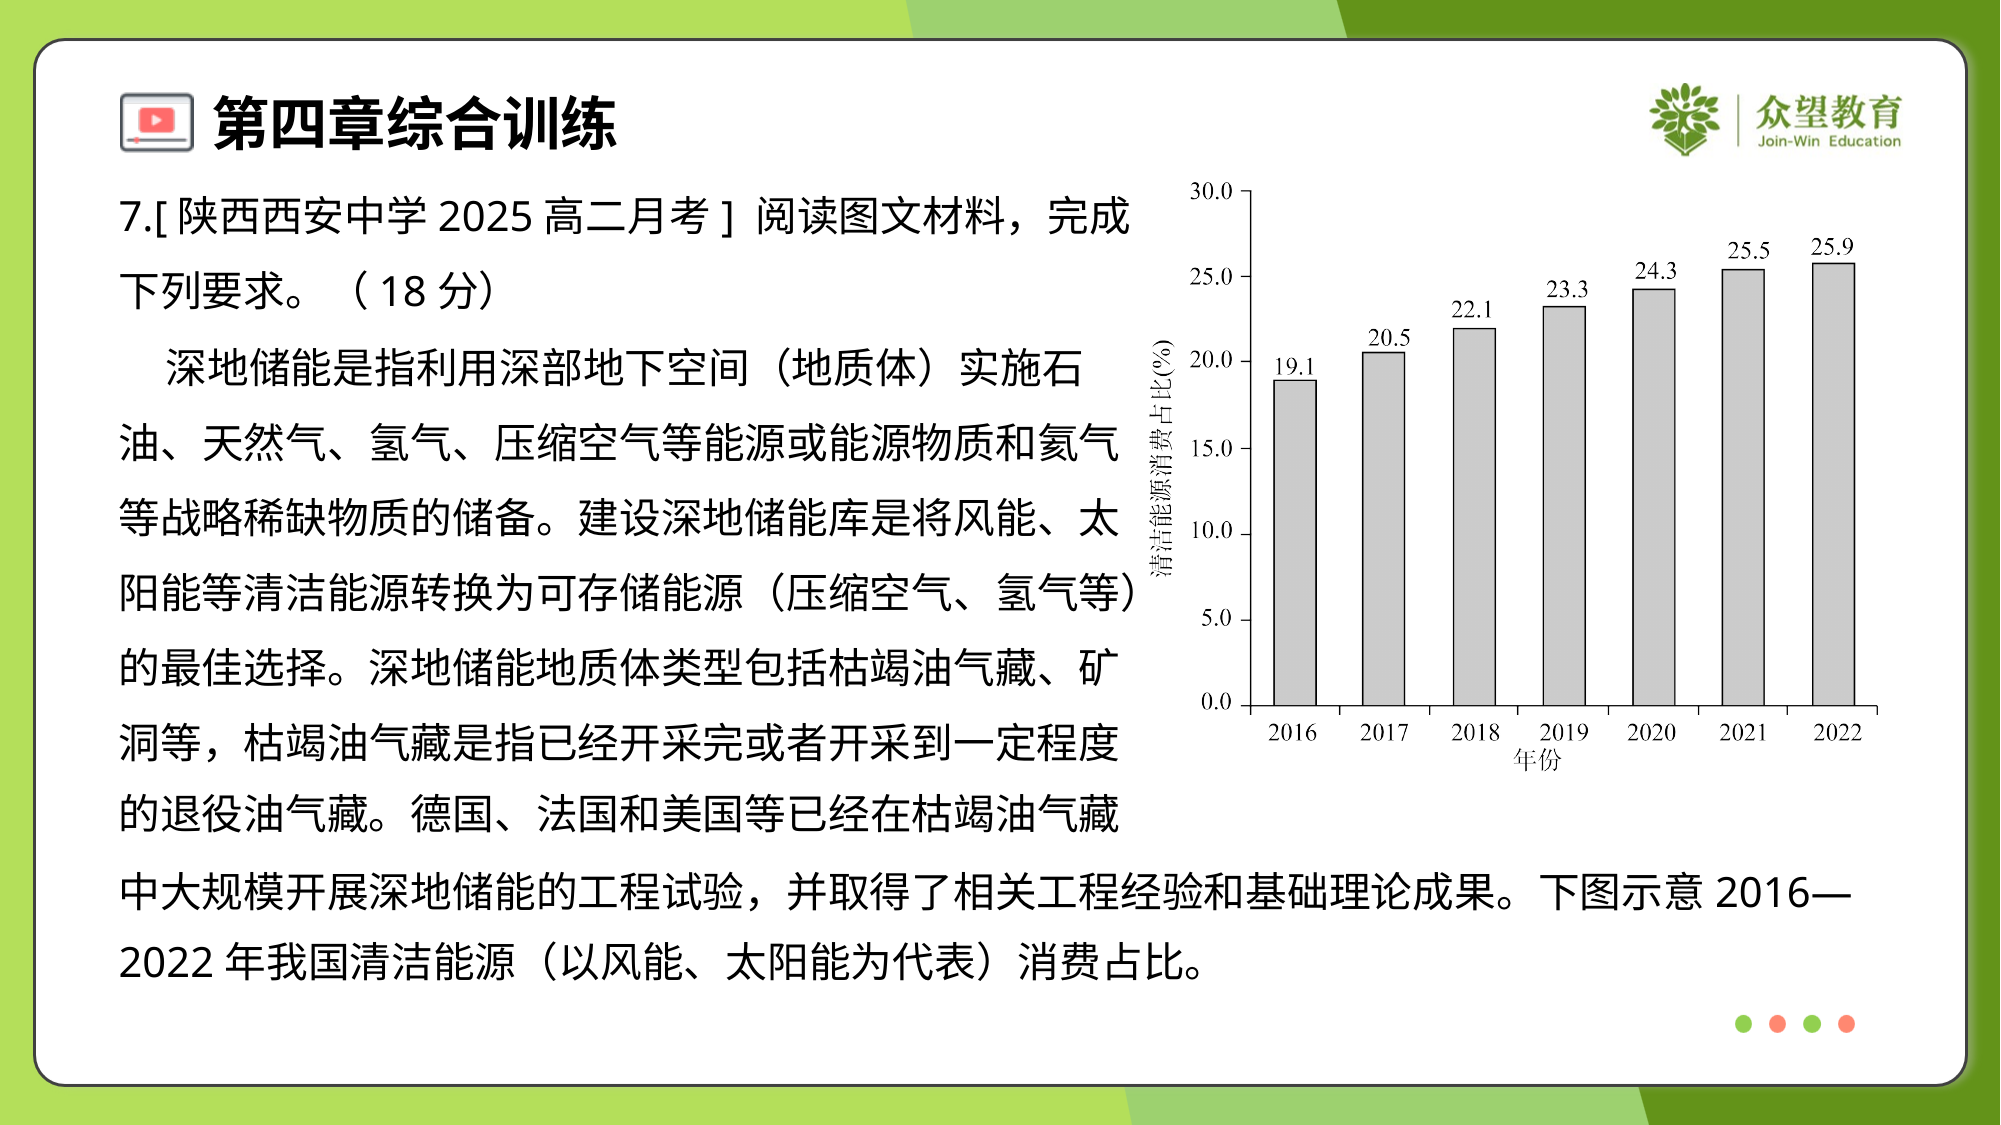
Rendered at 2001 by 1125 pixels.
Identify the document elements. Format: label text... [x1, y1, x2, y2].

text_box 中大规模开展深地储能的工程试验，并取得了相关工程经验和基础理论成果。下图示意2016— 2022年我国清洁能源（以风能、太阳能为代表）消费占比。 [118, 840, 1883, 979]
picture [0, 0, 2000, 1125]
text_box 7.[陕西西安中学2025高二月考] 阅读图文材料，完成 下列要求。（18分） 深地储能是指利用深部地下空间（地质体）实施石 油、天然气、氢气、压缩空气等能源或能源物质和氦气 等战略稀缺物质的储备。建设深地储能库是将风能、太 阳能等清洁能源转换为可存储能源（压缩空气、氢气等） 的最佳选择。深地储能地质体类型包括枯竭油气藏、矿 洞等，枯竭油气藏是指已经开采完或者开采到一定程度 的退役油气藏。德国、法国和美国等已经在枯竭油气藏 [118, 164, 1131, 831]
